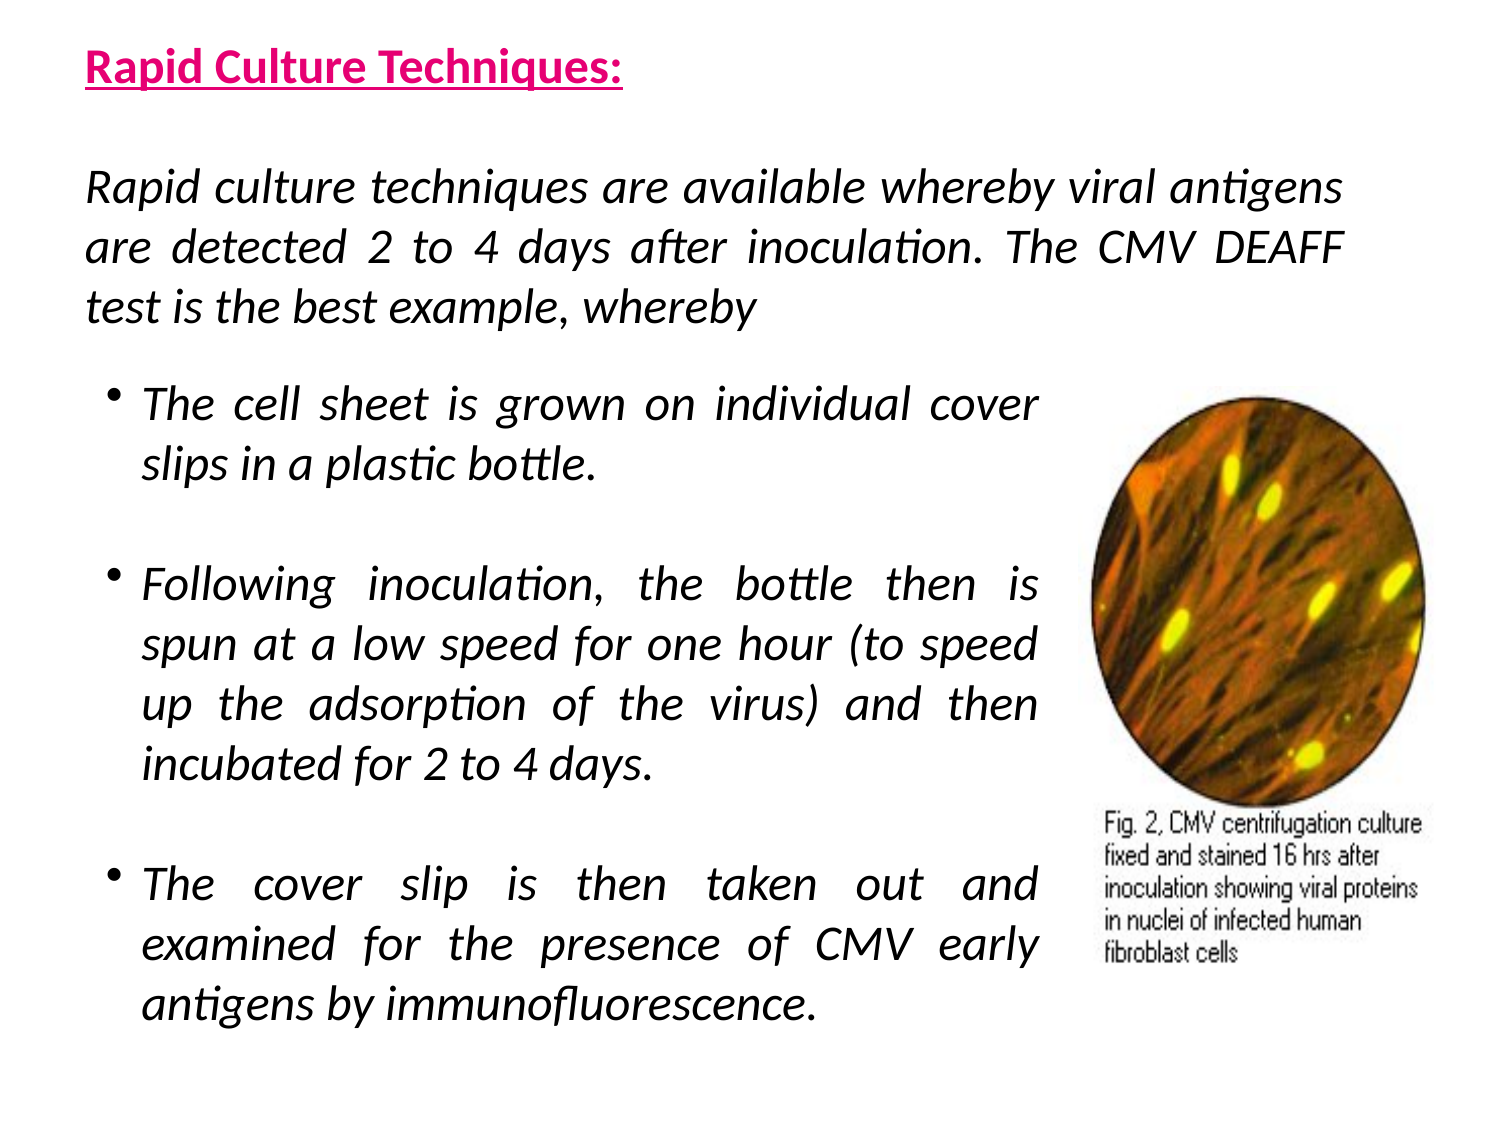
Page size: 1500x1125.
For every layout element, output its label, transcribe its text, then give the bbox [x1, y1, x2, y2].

text_box Rapid Culture Techniques: Rapid culture techniques are available whereby viral antigens are detected 2 to 4 days after inoculation. The CMV DEAFF test is the best example, whereby [70, 25, 1360, 461]
text_box The cell sheet is grown on individual cover slips in a plastic bottle. Following inoculation, the bottle then is spun at a low speed for one hour (to speed up the adsorption of the virus) and then incubated for 2 to 4 days. The cover slip is then taken out and examined for the presence of CMV early antigens by immunofluorescence. [0, 363, 1055, 1083]
picture [1077, 386, 1441, 973]
